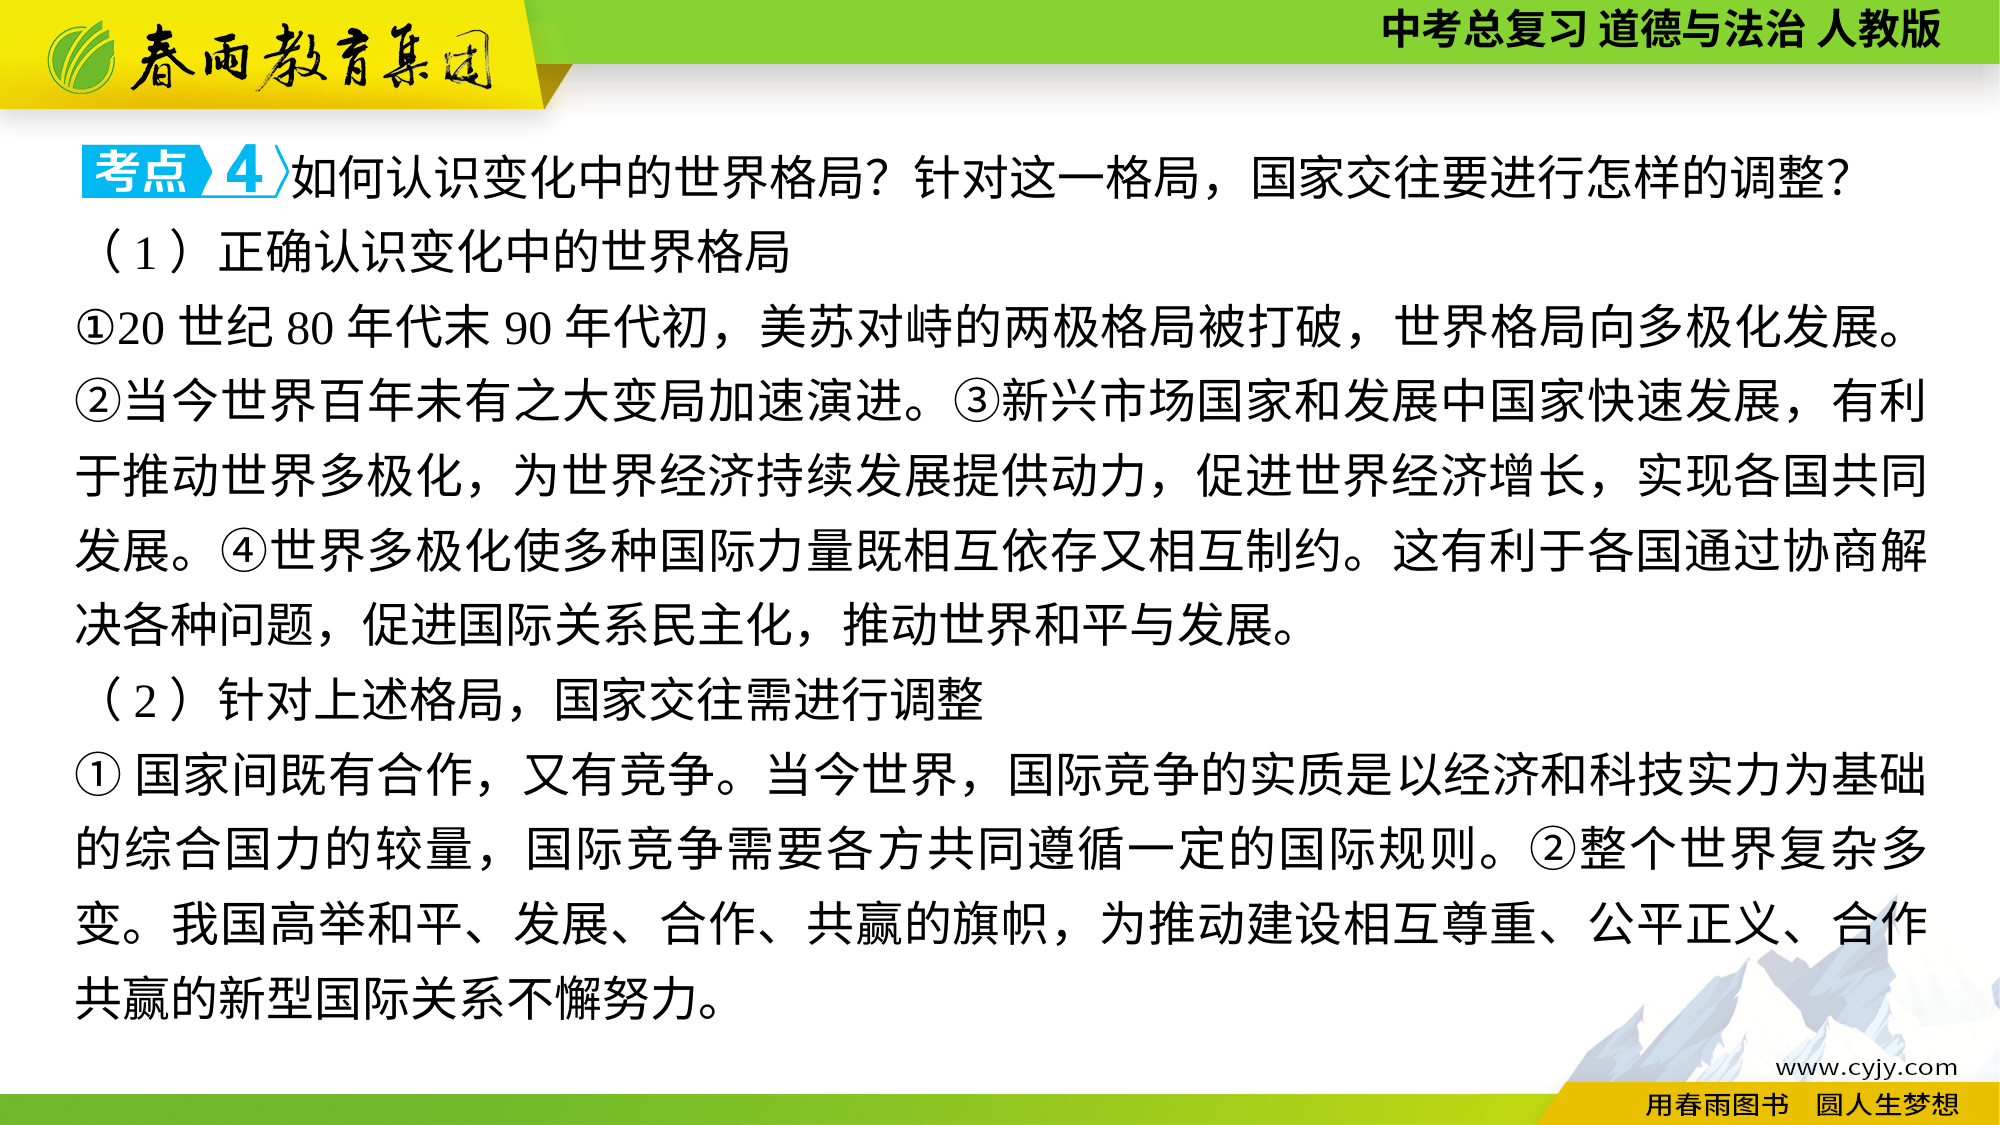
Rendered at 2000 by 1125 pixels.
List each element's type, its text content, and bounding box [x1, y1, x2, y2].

list 如何认识变化中的世界格局？针对这一格局，国家交往要进行怎样的调整？ （1）正确认识变化中的世界格局 ①20世纪80年代末90年代初，美苏对峙的两极格局被打破，世界格局向多极化发展。②当今世界百年未有之大变局加速演进。③新兴市场国家和发展中国家快速发展，有利于推动世界多极化，为世界经济持续发展提供动力，促进世界经济增长，实现各国共同发展。④世界多极化使多种国际力量既相互依存又相互制约。这有利于各国通过协商解决各种问题，促进国际关系民主化，推动世界和平与发展。 （2）针对上述格局，国家交往需进行调整 ①国家间既有合作，又有竞争。当今世界，国际竞争的实质是以经济和科技实力为基础的综合国力的较量，国际竞争需要各方共同遵循一定的国际规则。②整个世界复杂多变。我国高举和平、发展、合作、共赢的旗帜，为推动建设相互尊重、公平正义、合作共赢的新型国际关系不懈努力。 [59, 122, 1944, 1036]
picture [0, 0, 2000, 1125]
